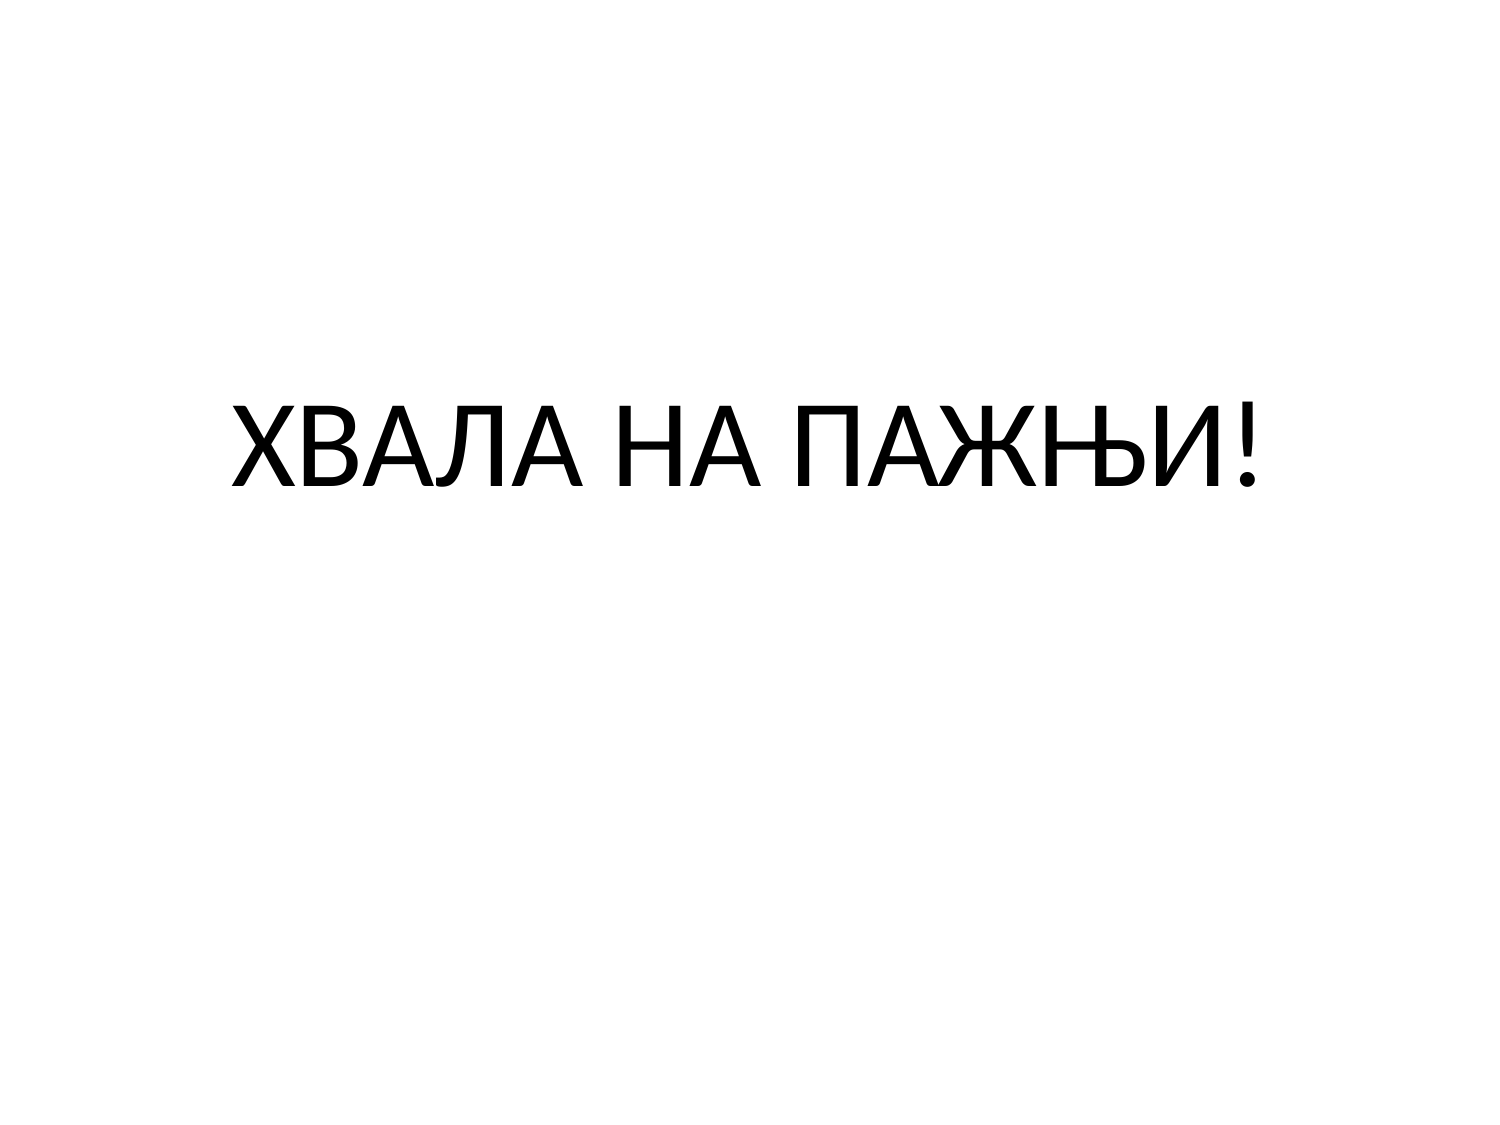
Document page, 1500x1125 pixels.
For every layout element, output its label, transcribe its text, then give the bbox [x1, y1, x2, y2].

list ХВАЛА НА ПАЖЊИ! [75, 62, 1425, 1005]
